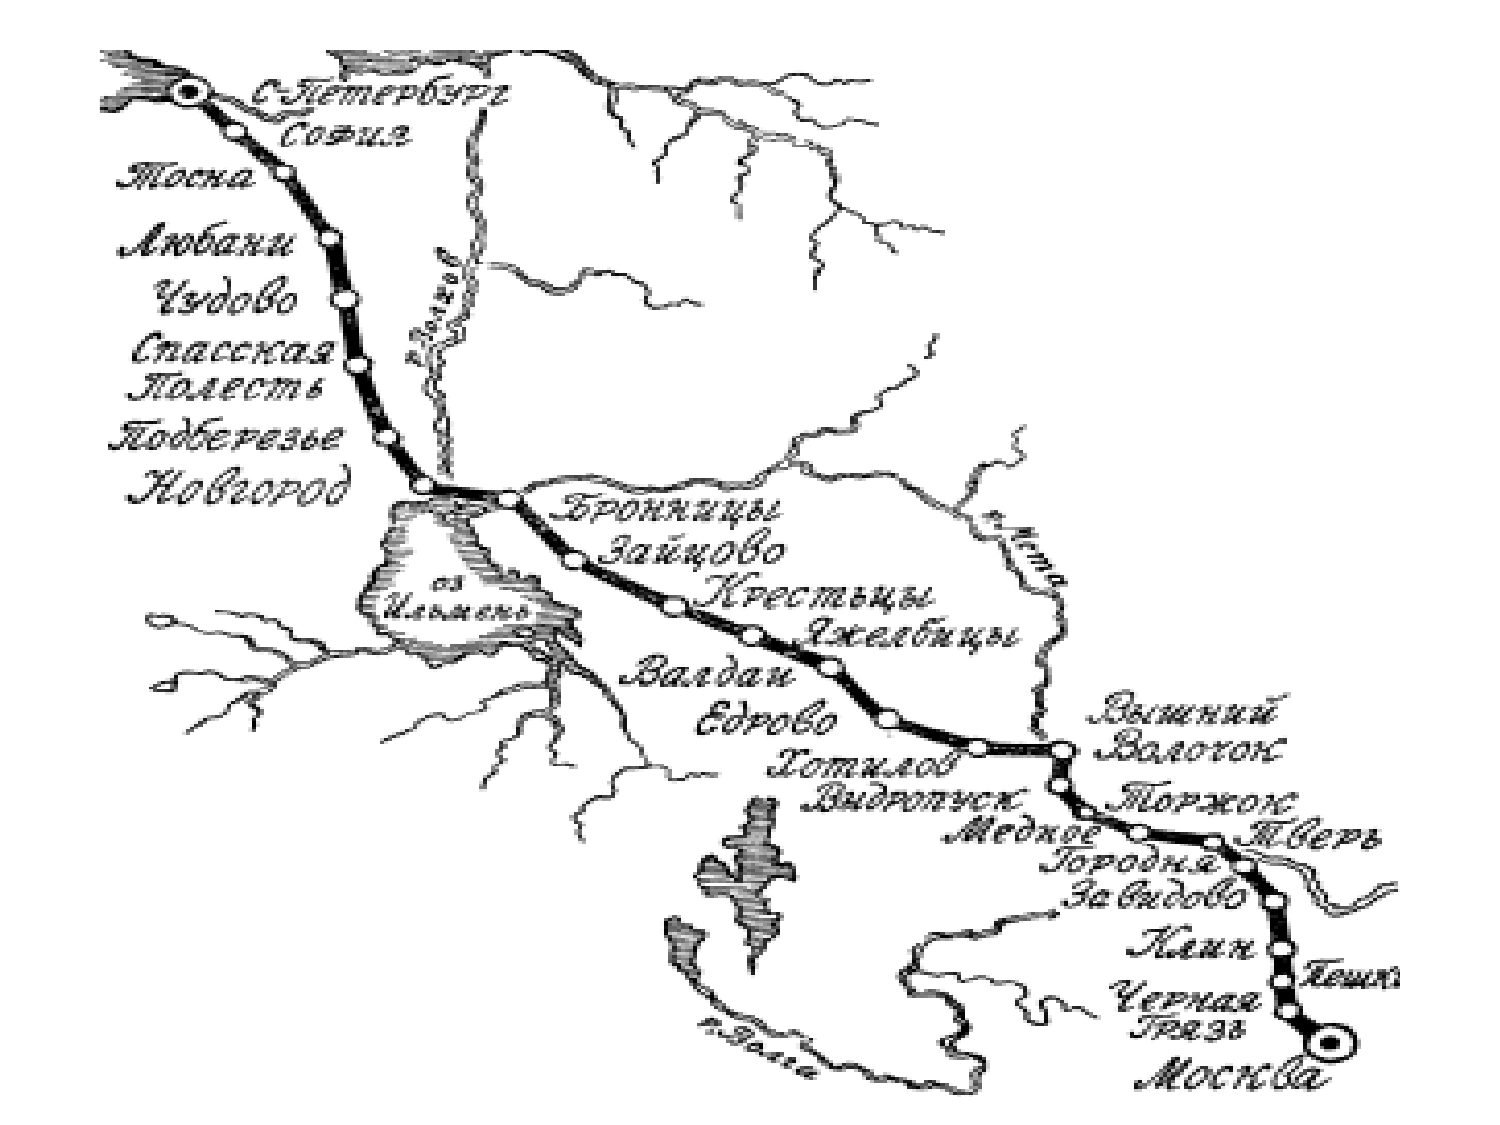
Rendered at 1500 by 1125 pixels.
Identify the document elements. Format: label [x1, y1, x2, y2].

picture [99, 49, 1401, 1100]
